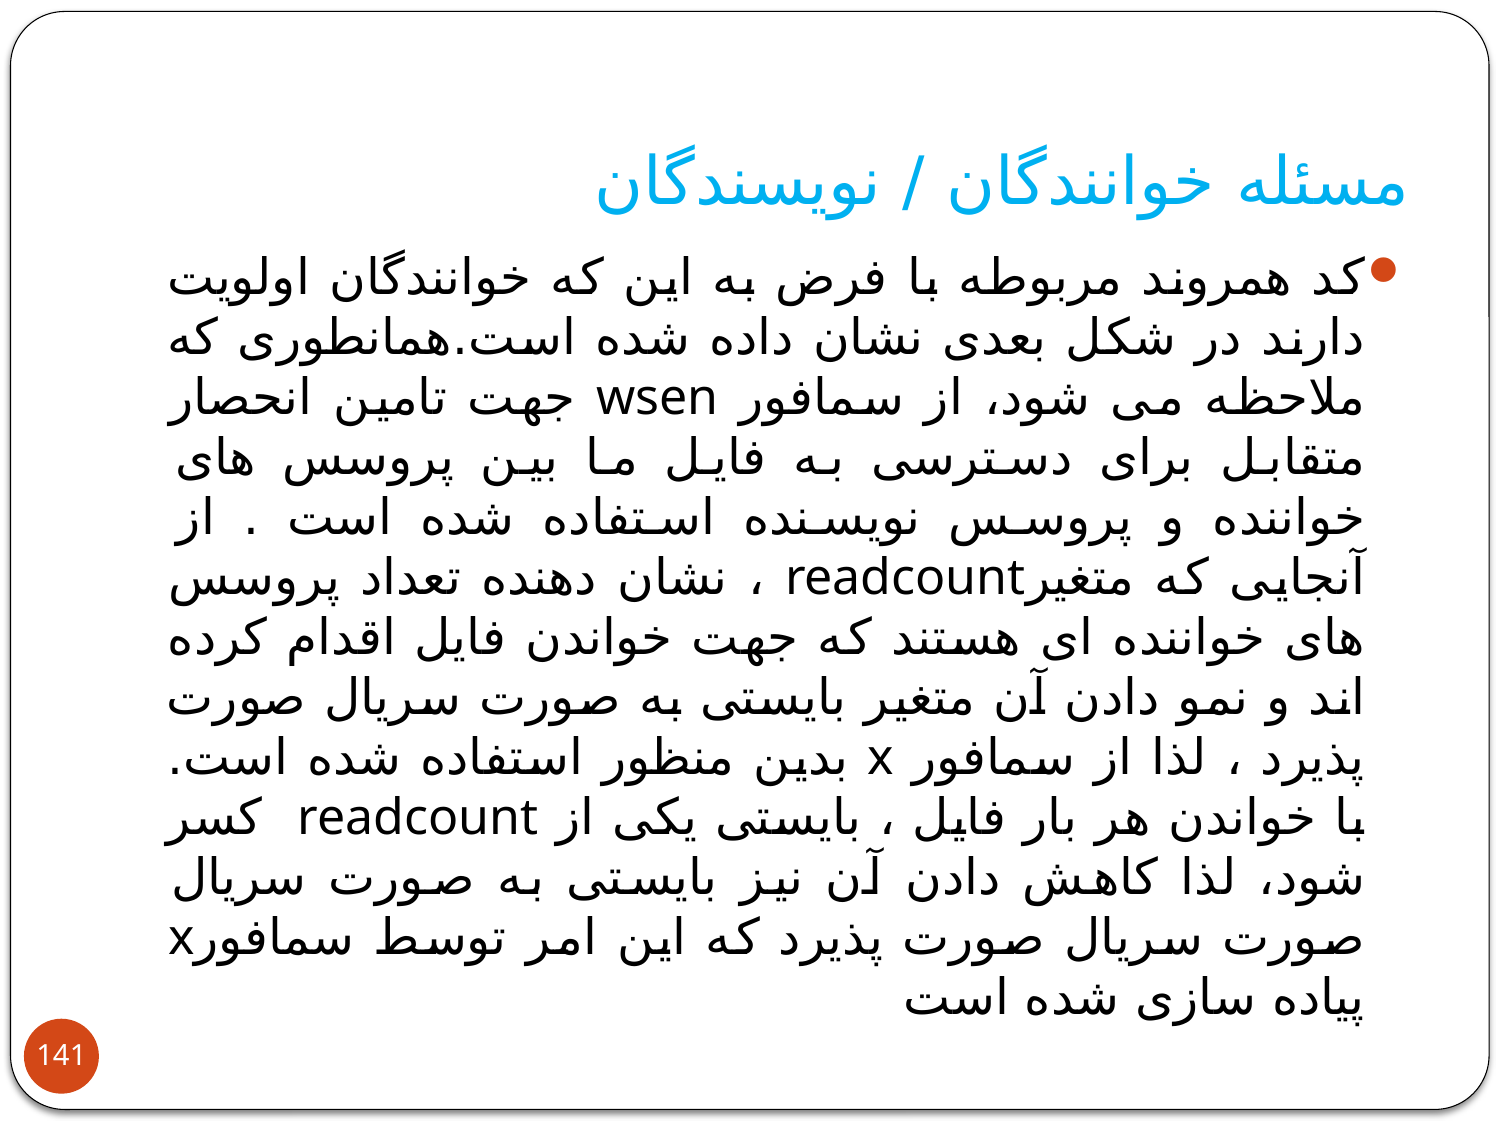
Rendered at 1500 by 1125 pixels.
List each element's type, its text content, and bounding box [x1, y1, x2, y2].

list کد همروند مربوطه با فرض به این که خوانندگان اولویت دارند در شکل بعدی نشان داده شده است.همانطوری که ملاحظه می شود، از سمافور wsen جهت تامین انحصار متقابل برای دسترسی به فایل ما بین پروسس های خواننده و پروسس نویسنده استفاده شده است . از آنجایی که متغیرreadcount ، نشان دهنده تعداد پروسس های خواننده ای هستند که جهت خواندن فایل اقدام کرده اند و نمو دادن آن متغیر بایستی به صورت سریال صورت پذیرد ، لذا از سمافور x بدین منظور استفاده شده است. با خواندن هر بار فایل ، بایستی یکی از readcount کسر شود، لذا کاهش دادن آن نیز بایستی به صورت سریال صورت سریال صورت پذیرد که این امر توسط سمافورx پیاده سازی شده است [150, 237, 1425, 988]
title مسئله خوانندگان / نویسندگان [150, 45, 1425, 233]
slide_number 141 [23, 1018, 99, 1094]
